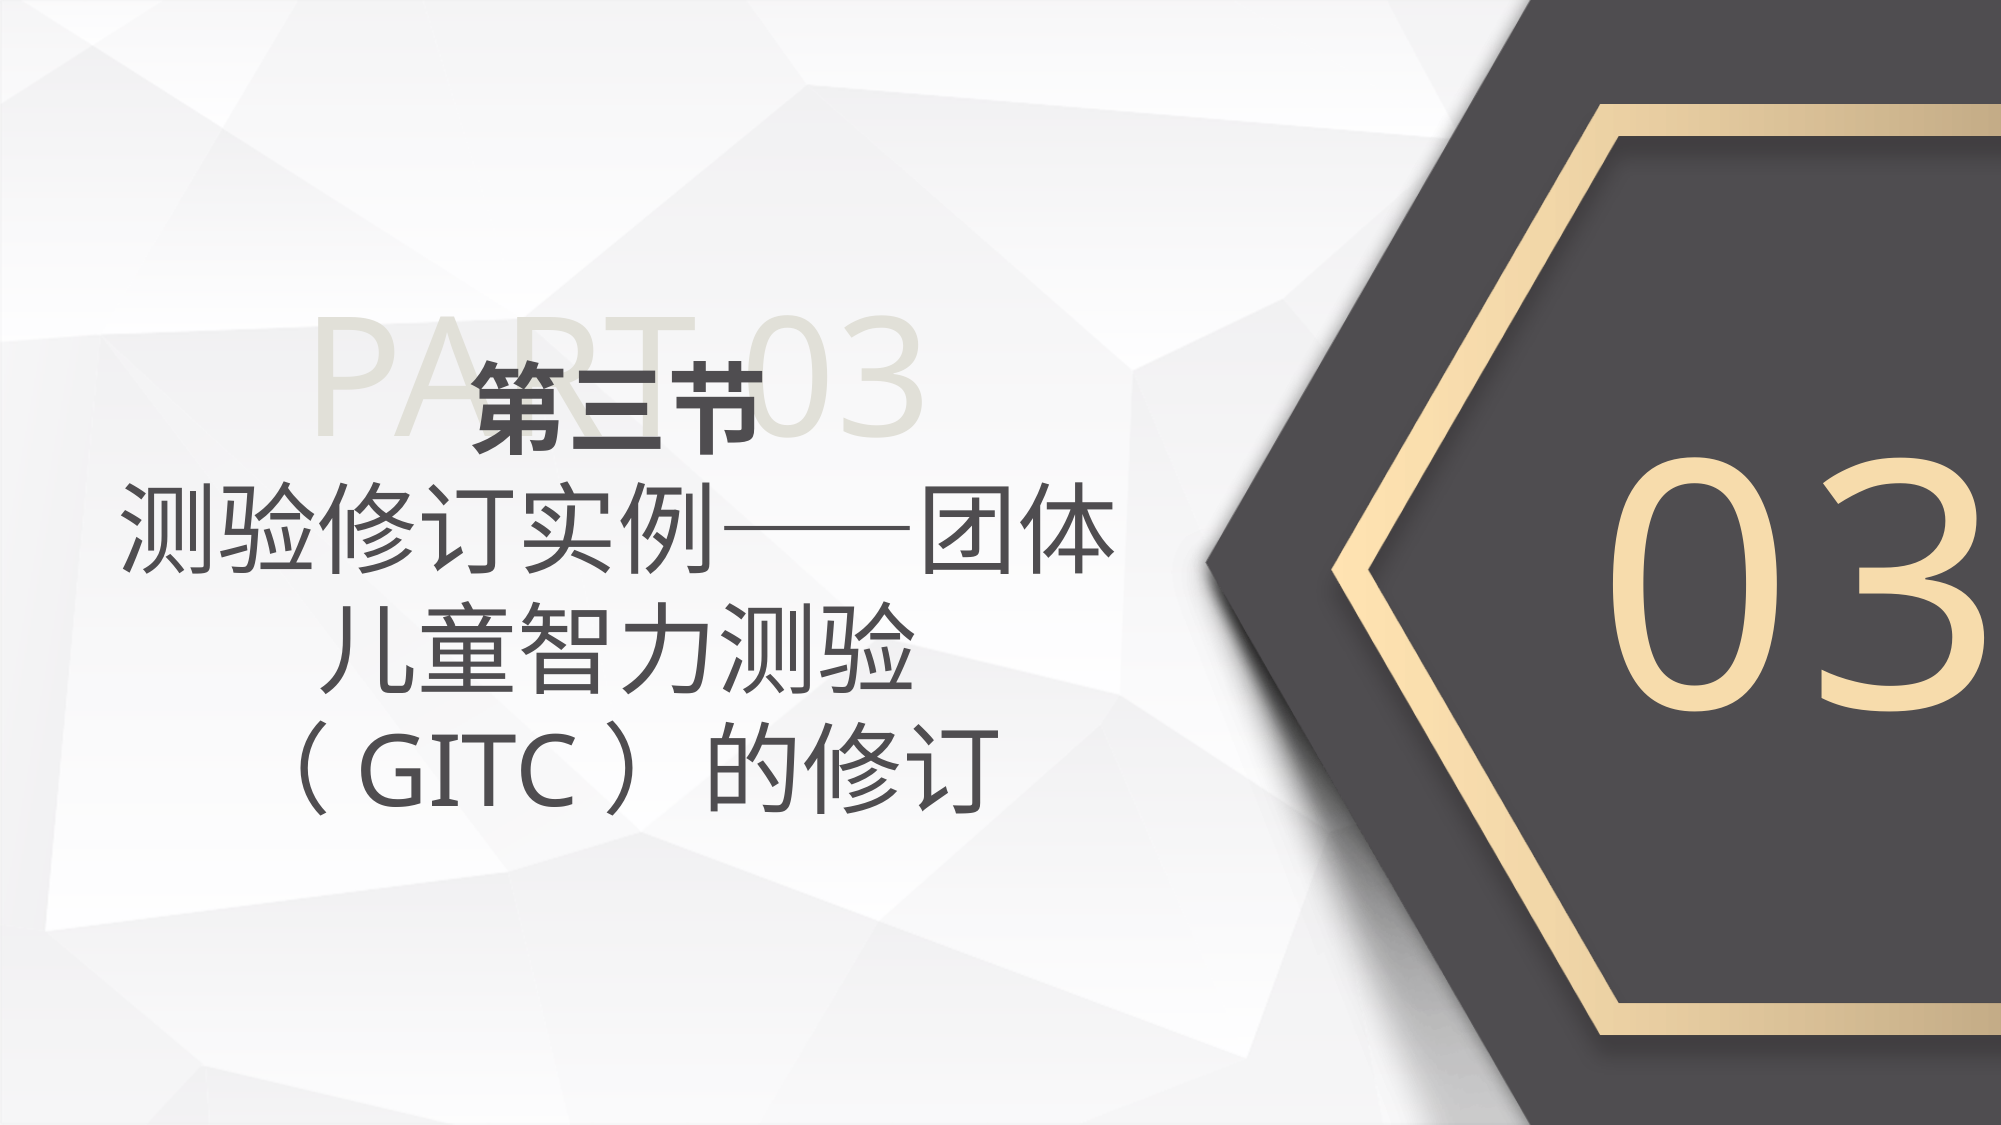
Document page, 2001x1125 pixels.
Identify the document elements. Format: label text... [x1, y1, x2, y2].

text_box PART 03 [287, 262, 947, 339]
text_box 第三节 测验修订实例——团体儿童智力测验（GITC）的修订 [95, 339, 1139, 834]
picture [0, 0, 2001, 1125]
